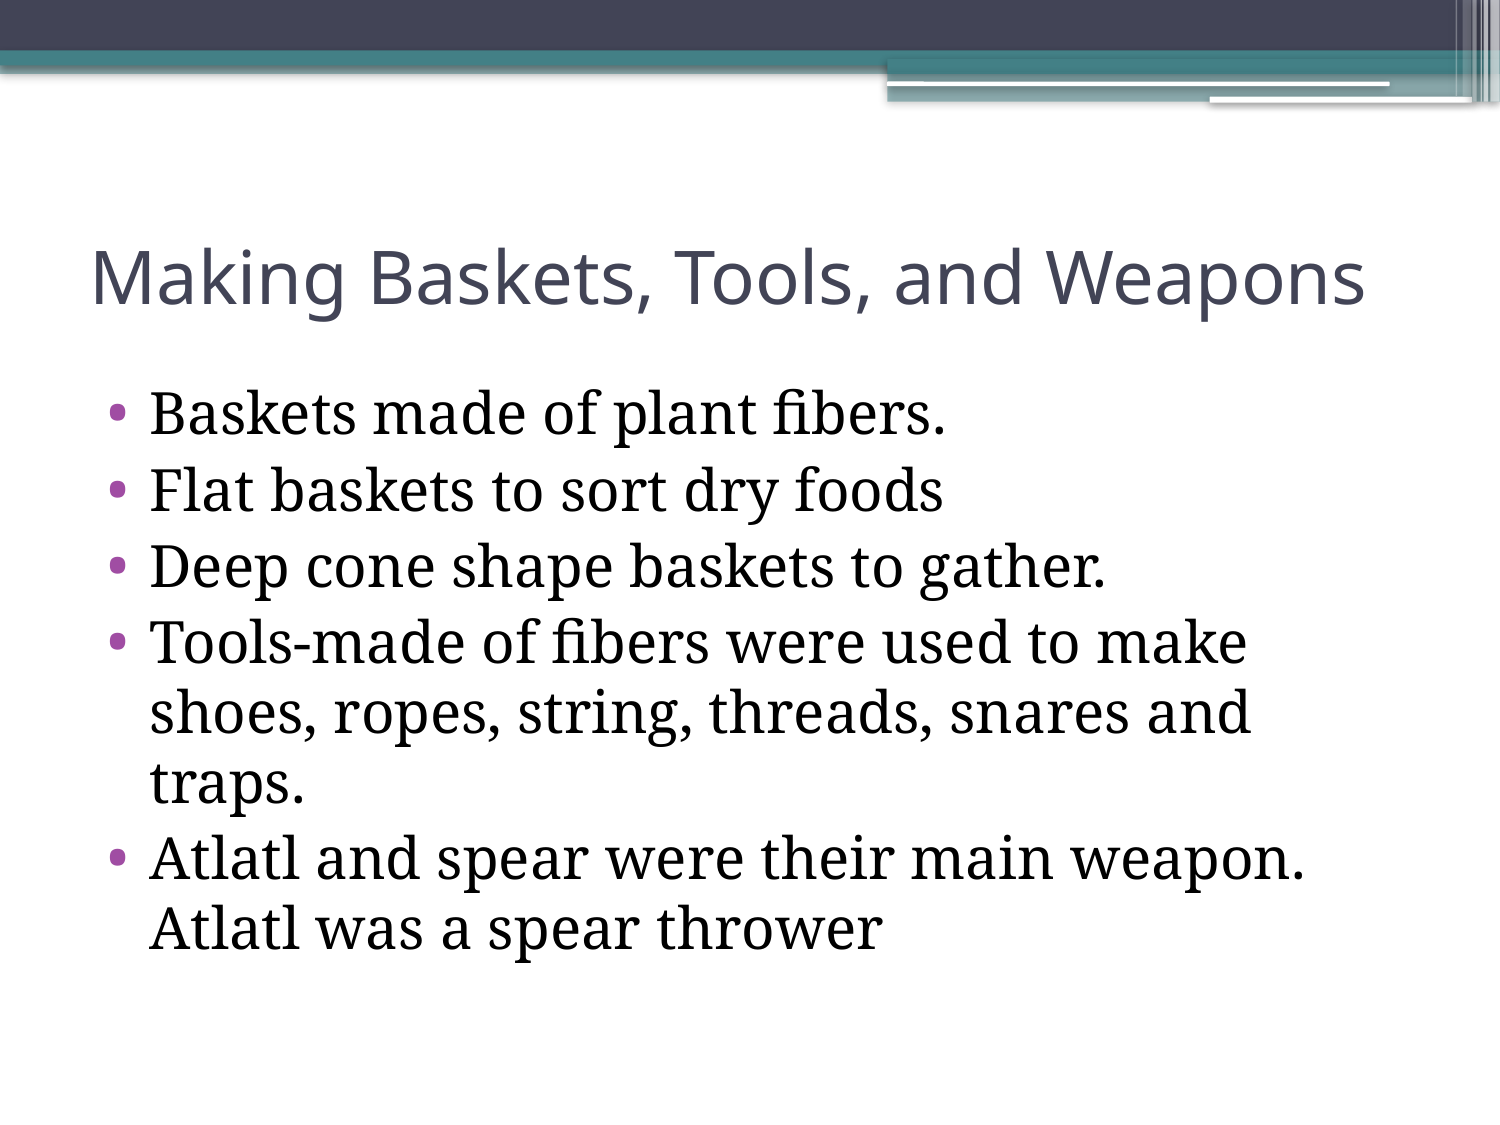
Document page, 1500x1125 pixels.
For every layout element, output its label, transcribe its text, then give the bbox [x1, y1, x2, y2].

title Making Baskets, Tools, and Weapons [75, 187, 1425, 363]
list Baskets made of plant fibers. Flat baskets to sort dry foods Deep cone shape baskets to gather. Tools-made of fibers were used to make shoes, ropes, string, threads, snares and traps. Atlatl and spear were their main weapon. Atlatl was a spear thrower [75, 368, 1425, 1079]
